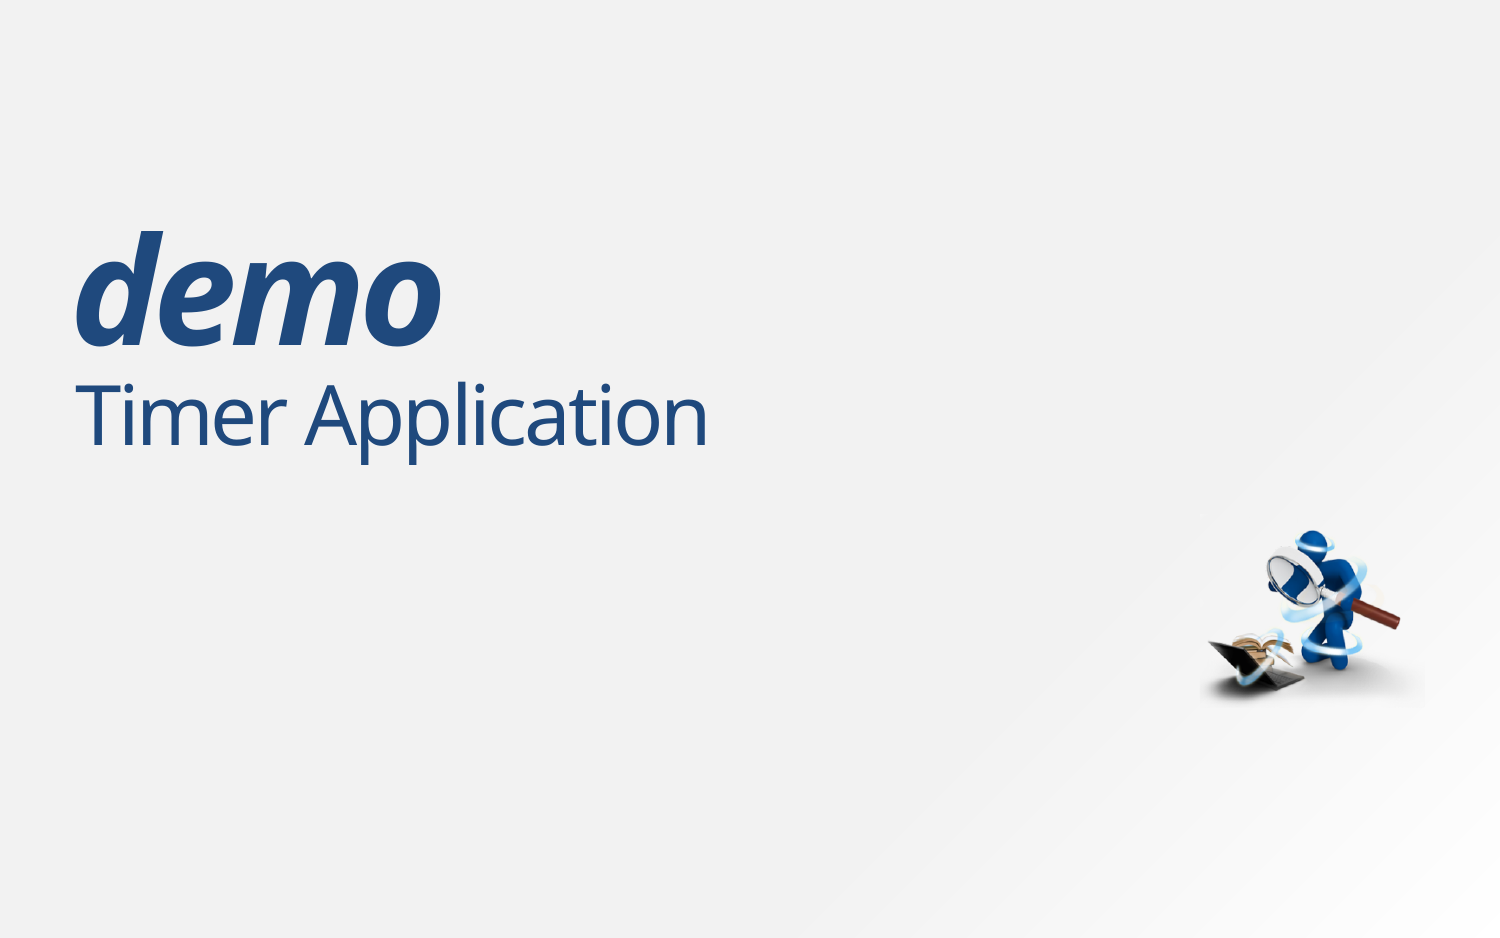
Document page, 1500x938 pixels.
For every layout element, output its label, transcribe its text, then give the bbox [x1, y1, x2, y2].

list Timer Application [75, 361, 1425, 717]
